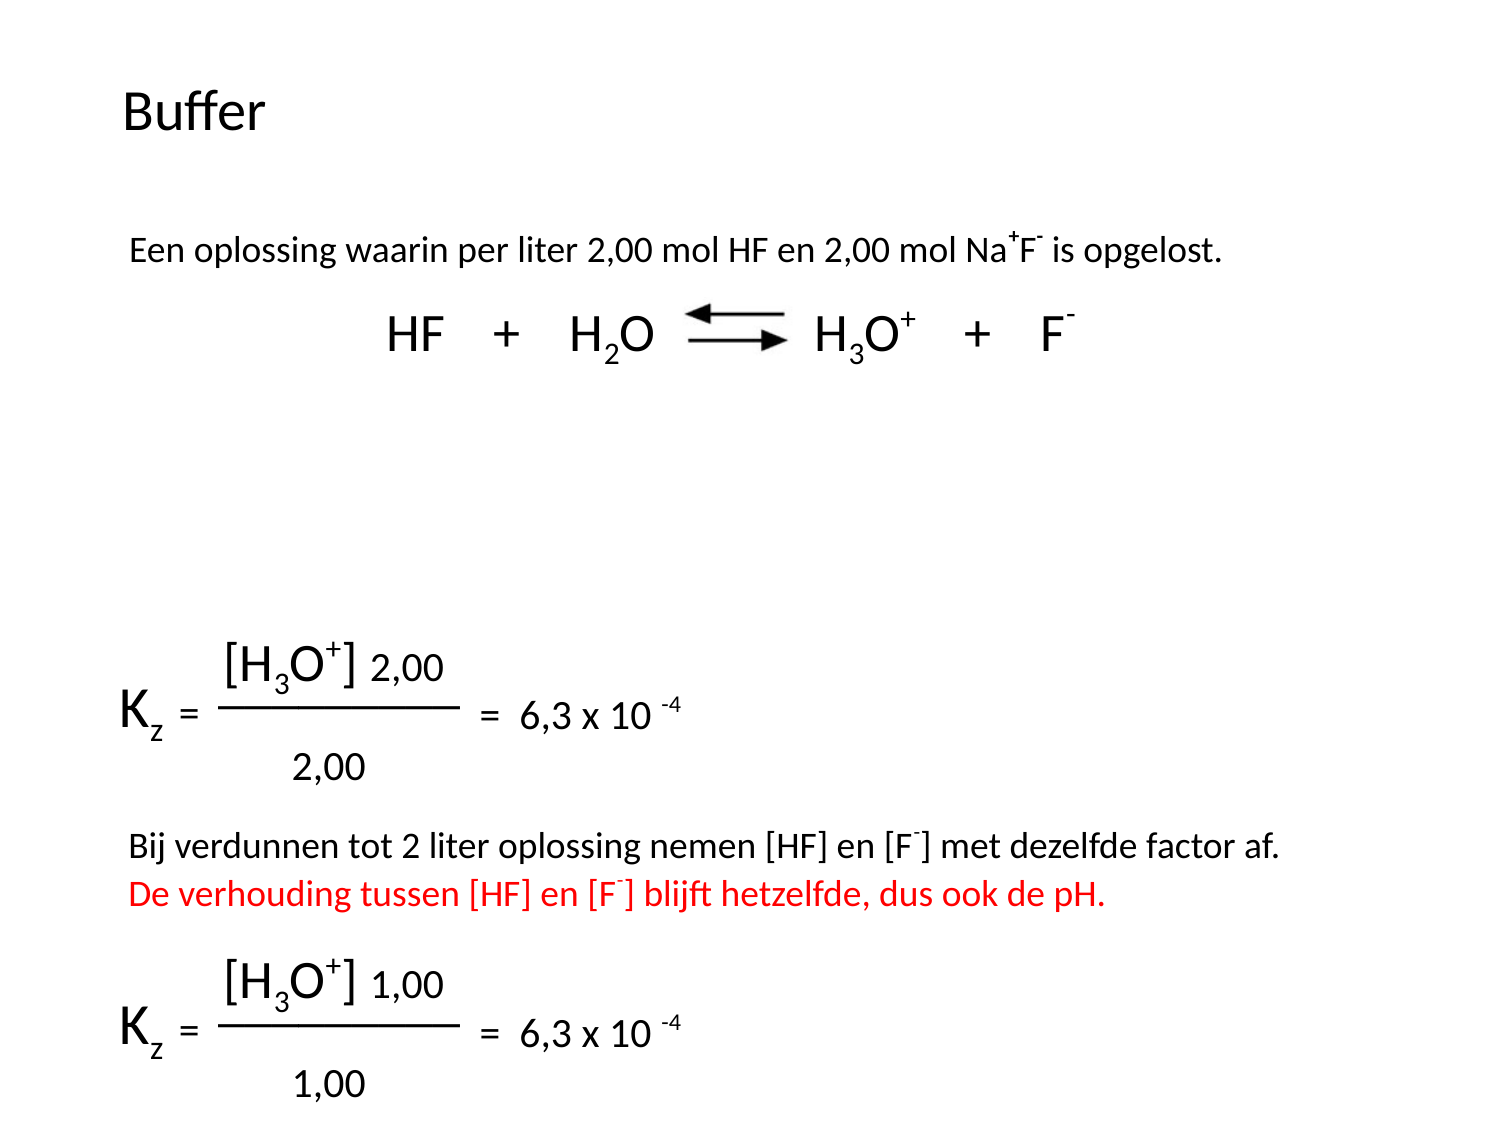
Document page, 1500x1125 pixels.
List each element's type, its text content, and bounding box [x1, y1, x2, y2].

text_box Een buffer is bijvoorbeeld: Een oplossing waarin per liter 2,00 mol HF en 2,00 mol Na+F- is opgelost. [114, 169, 1239, 468]
text_box Buffer [108, 64, 282, 150]
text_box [37, 619, 893, 792]
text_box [322, 285, 1500, 425]
text_box Bij verdunnen tot 2 liter oplossing nemen [HF] en [F-] met dezelfde factor af. De verhouding tussen [HF] en [F-] blijft hetzelfde, dus ook de pH. [113, 810, 1296, 921]
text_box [37, 937, 893, 1109]
